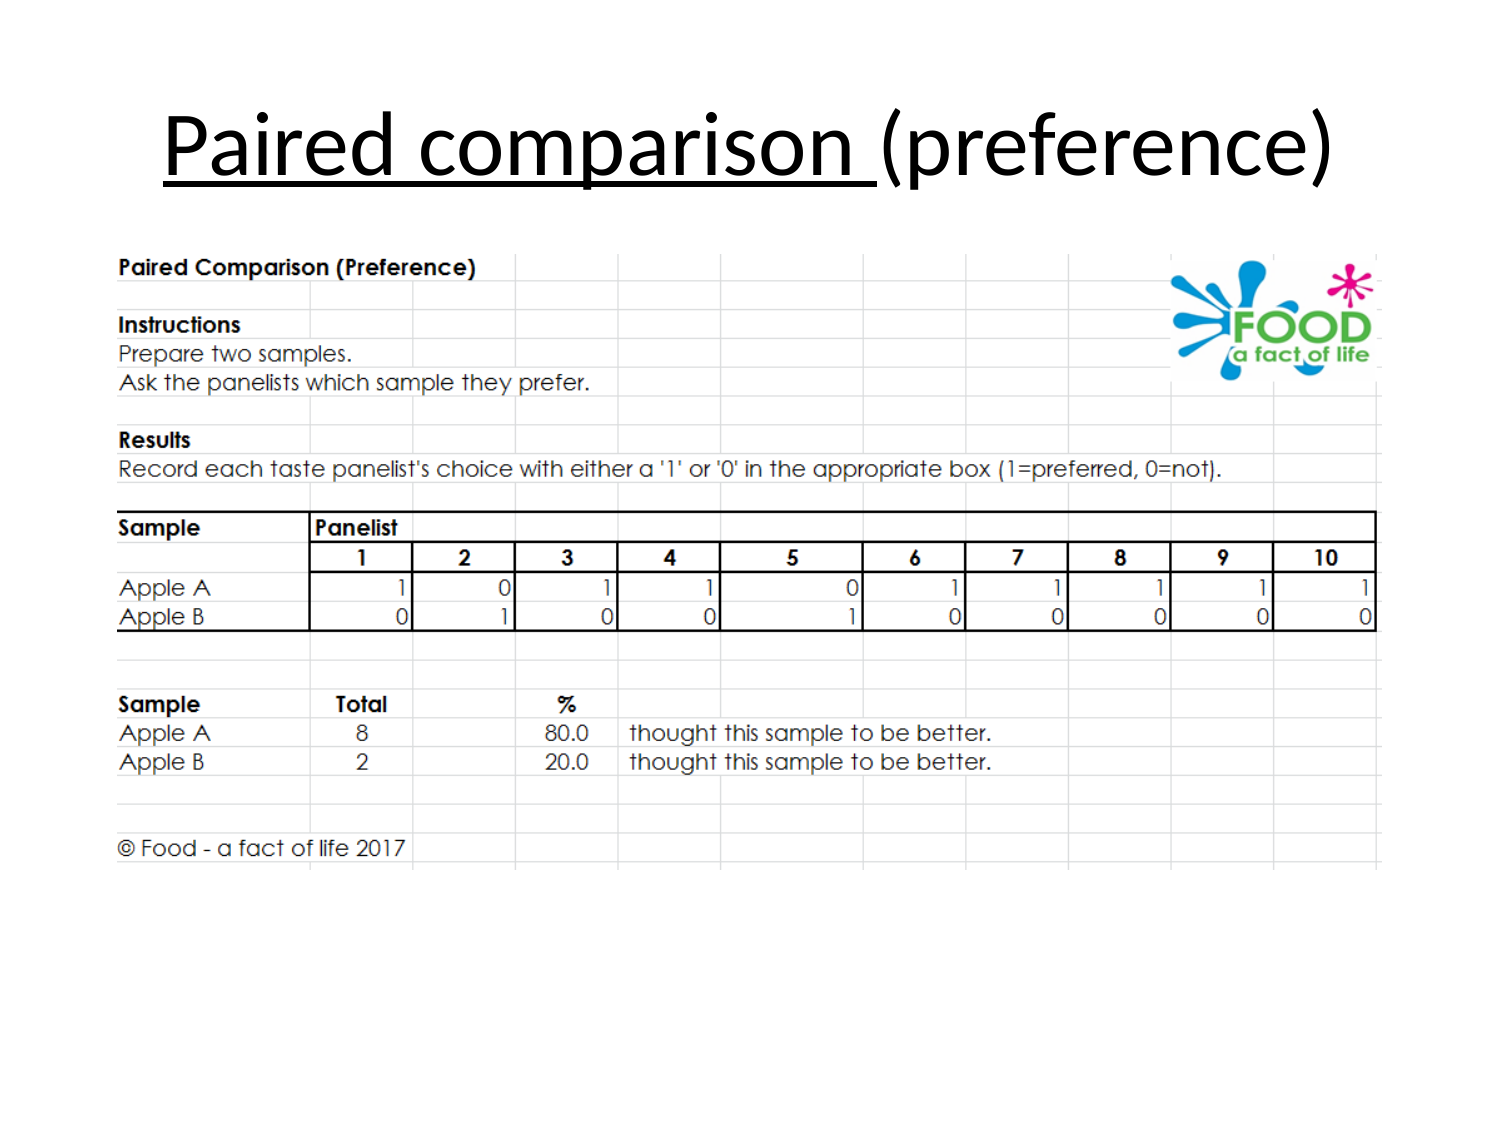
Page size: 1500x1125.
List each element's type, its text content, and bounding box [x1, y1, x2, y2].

picture [117, 254, 1382, 871]
title Paired comparison (preference) [75, 45, 1425, 233]
